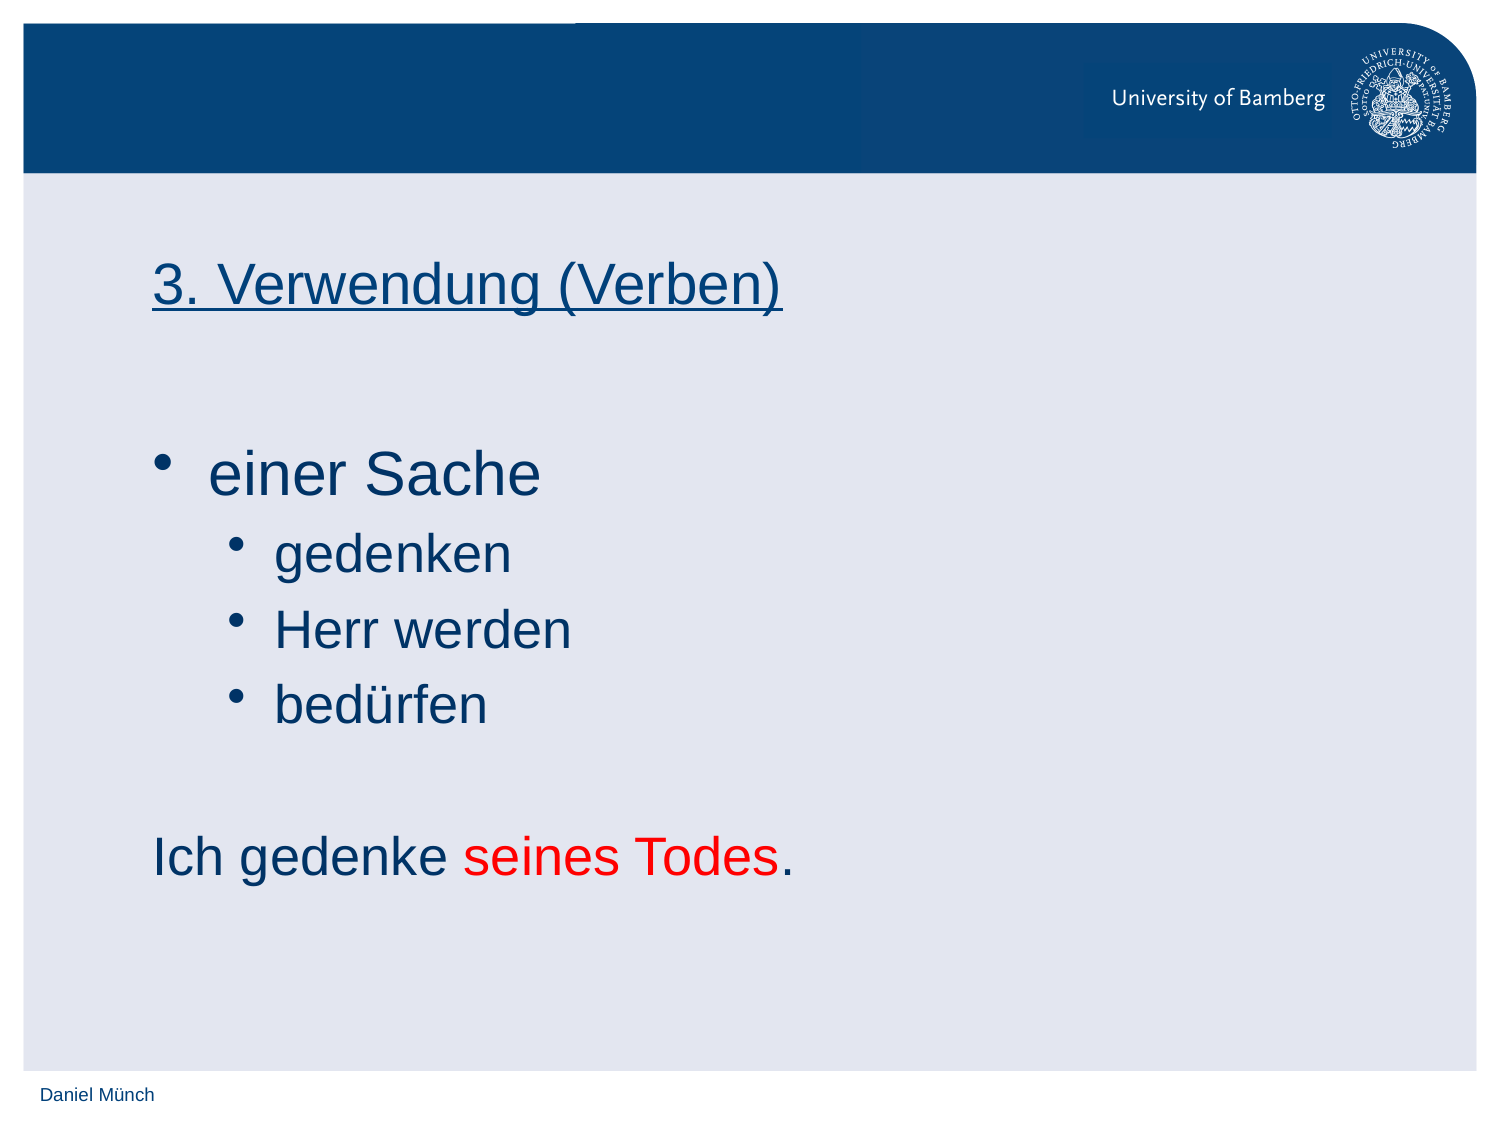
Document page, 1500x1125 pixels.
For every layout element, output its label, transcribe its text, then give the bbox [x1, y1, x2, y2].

list einer Sache gedenken Herr werden bedürfen Ich gedenke seines Todes. [137, 425, 1363, 1008]
title 3. Verwendung (Verben) [137, 187, 1363, 375]
picture [0, 0, 1500, 1125]
